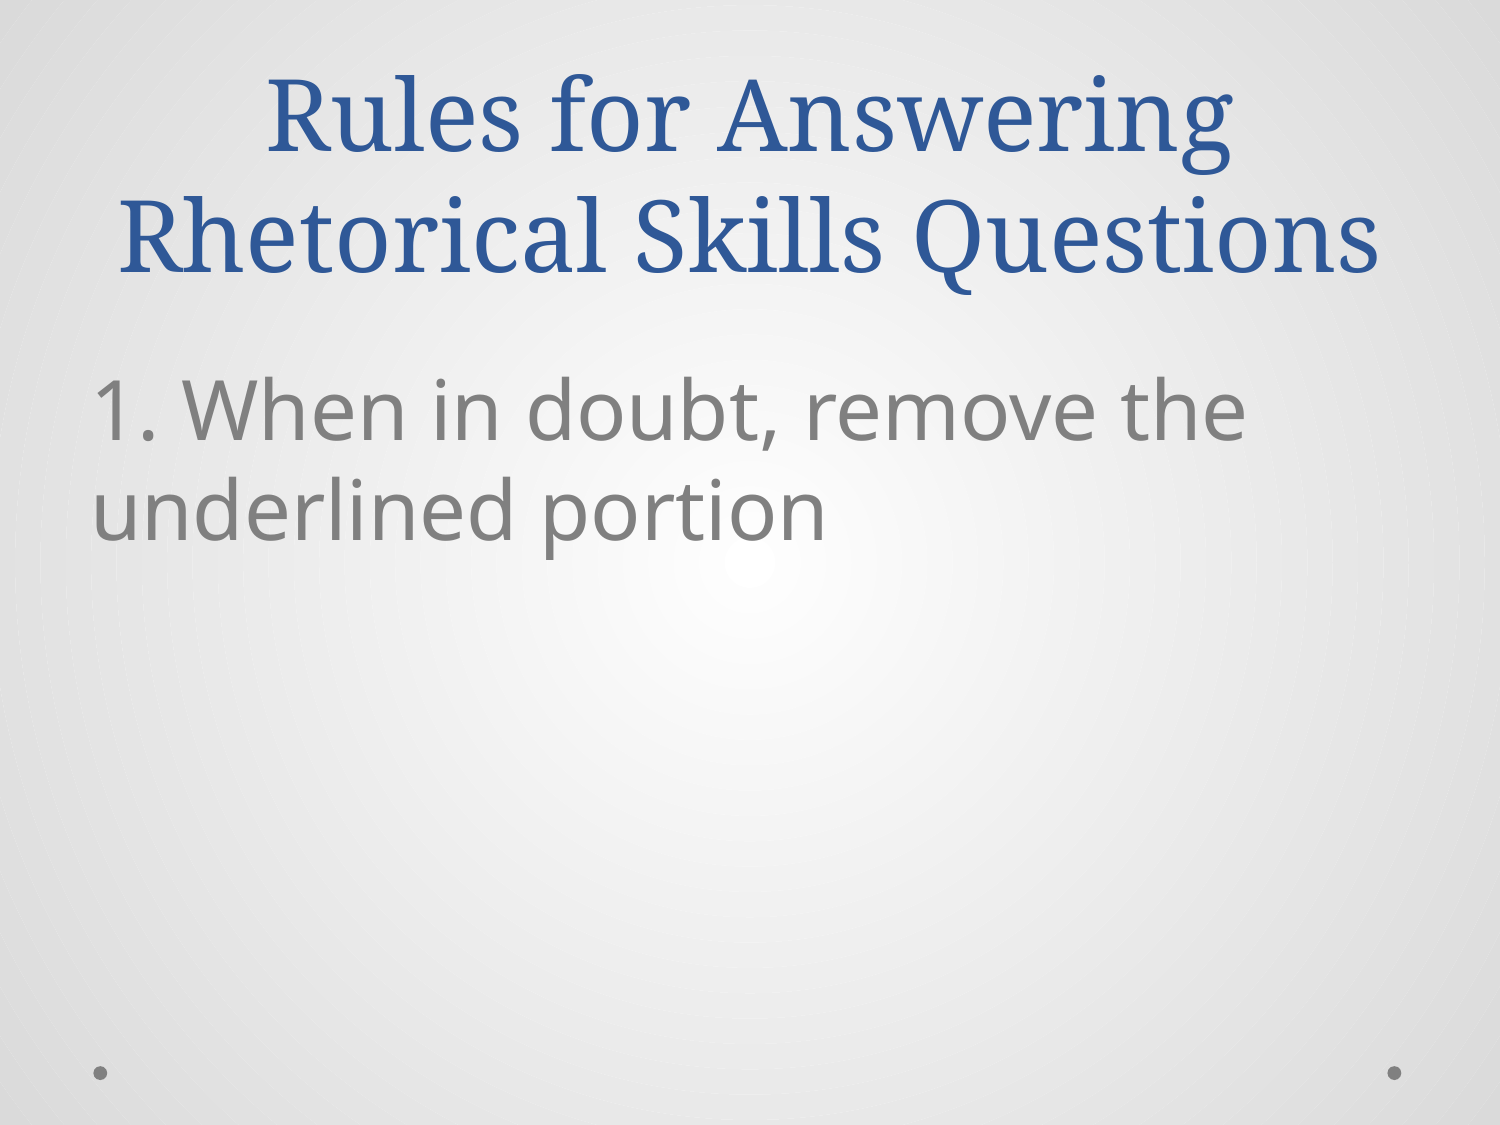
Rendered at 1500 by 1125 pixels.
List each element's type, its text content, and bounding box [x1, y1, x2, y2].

list 1. When in doubt, remove the underlined portion [75, 350, 1425, 613]
title Rules for Answering Rhetorical Skills Questions [75, 37, 1425, 300]
